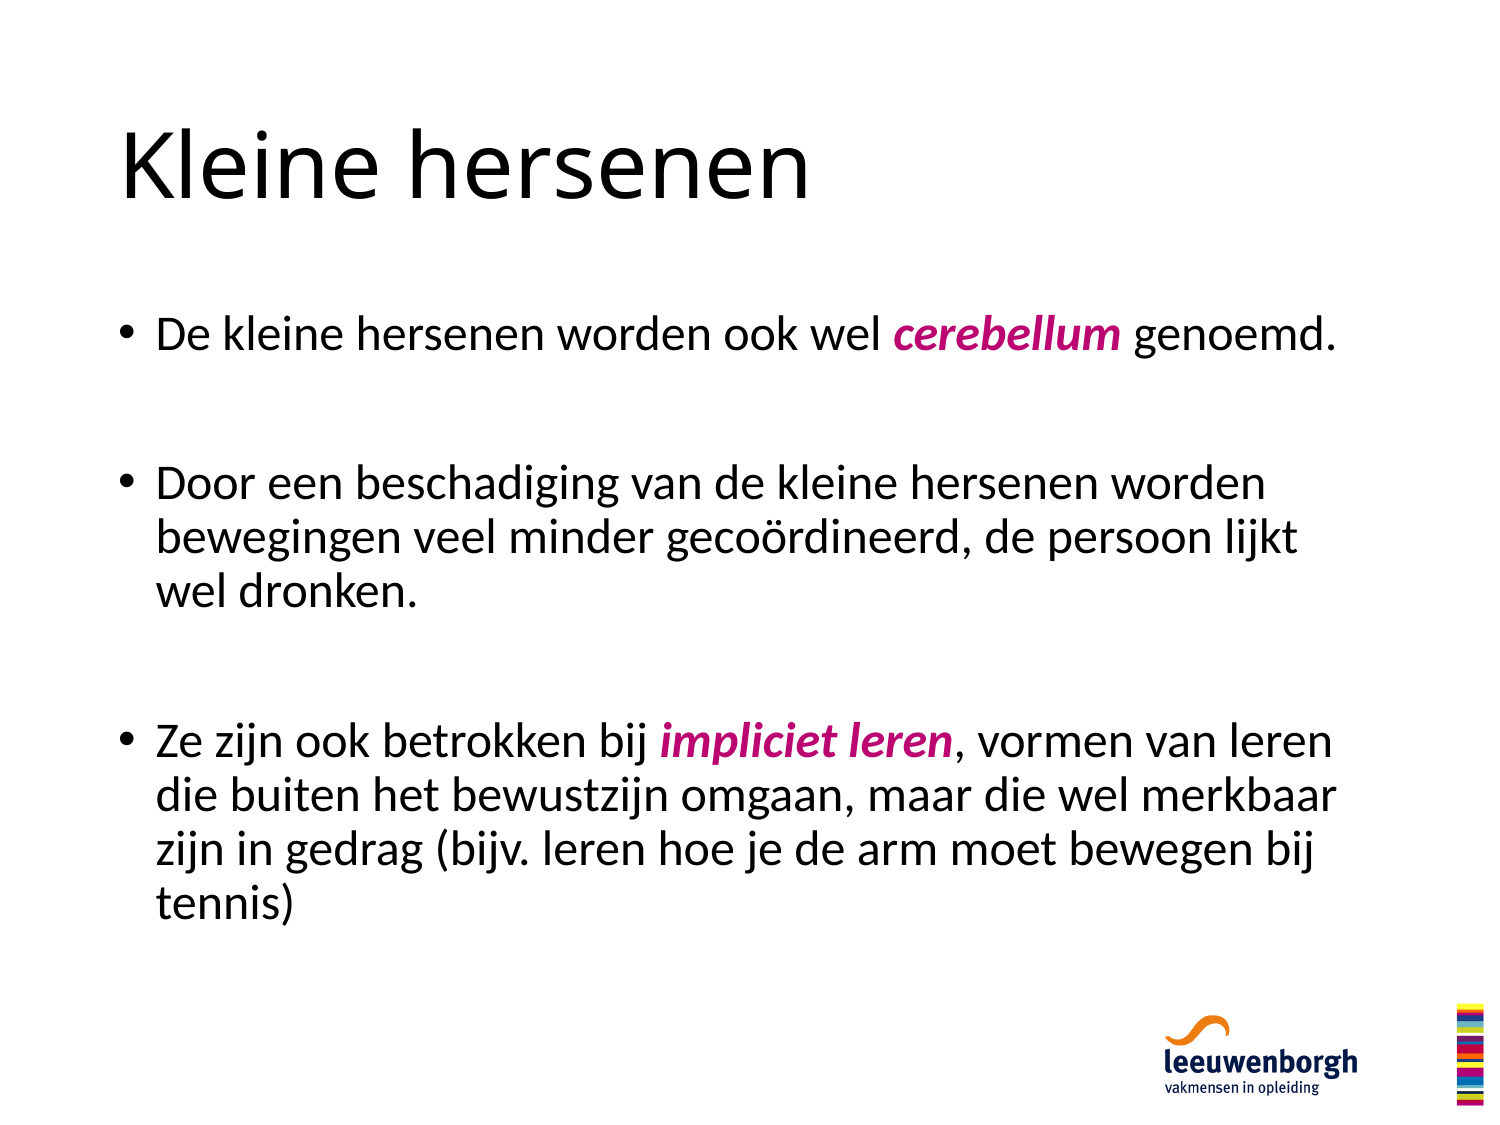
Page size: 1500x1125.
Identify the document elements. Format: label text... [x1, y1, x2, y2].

picture [1149, 1003, 1484, 1106]
list De kleine hersenen worden ook wel cerebellum genoemd. Door een beschadiging van de kleine hersenen worden bewegingen veel minder gecoördineerd, de persoon lijkt wel dronken. Ze zijn ook betrokken bij impliciet leren, vormen van leren die buiten het bewustzijn omgaan, maar die wel merkbaar zijn in gedrag (bijv. leren hoe je de arm moet bewegen bij tennis) [103, 299, 1397, 1014]
title Kleine hersenen [103, 59, 1397, 278]
